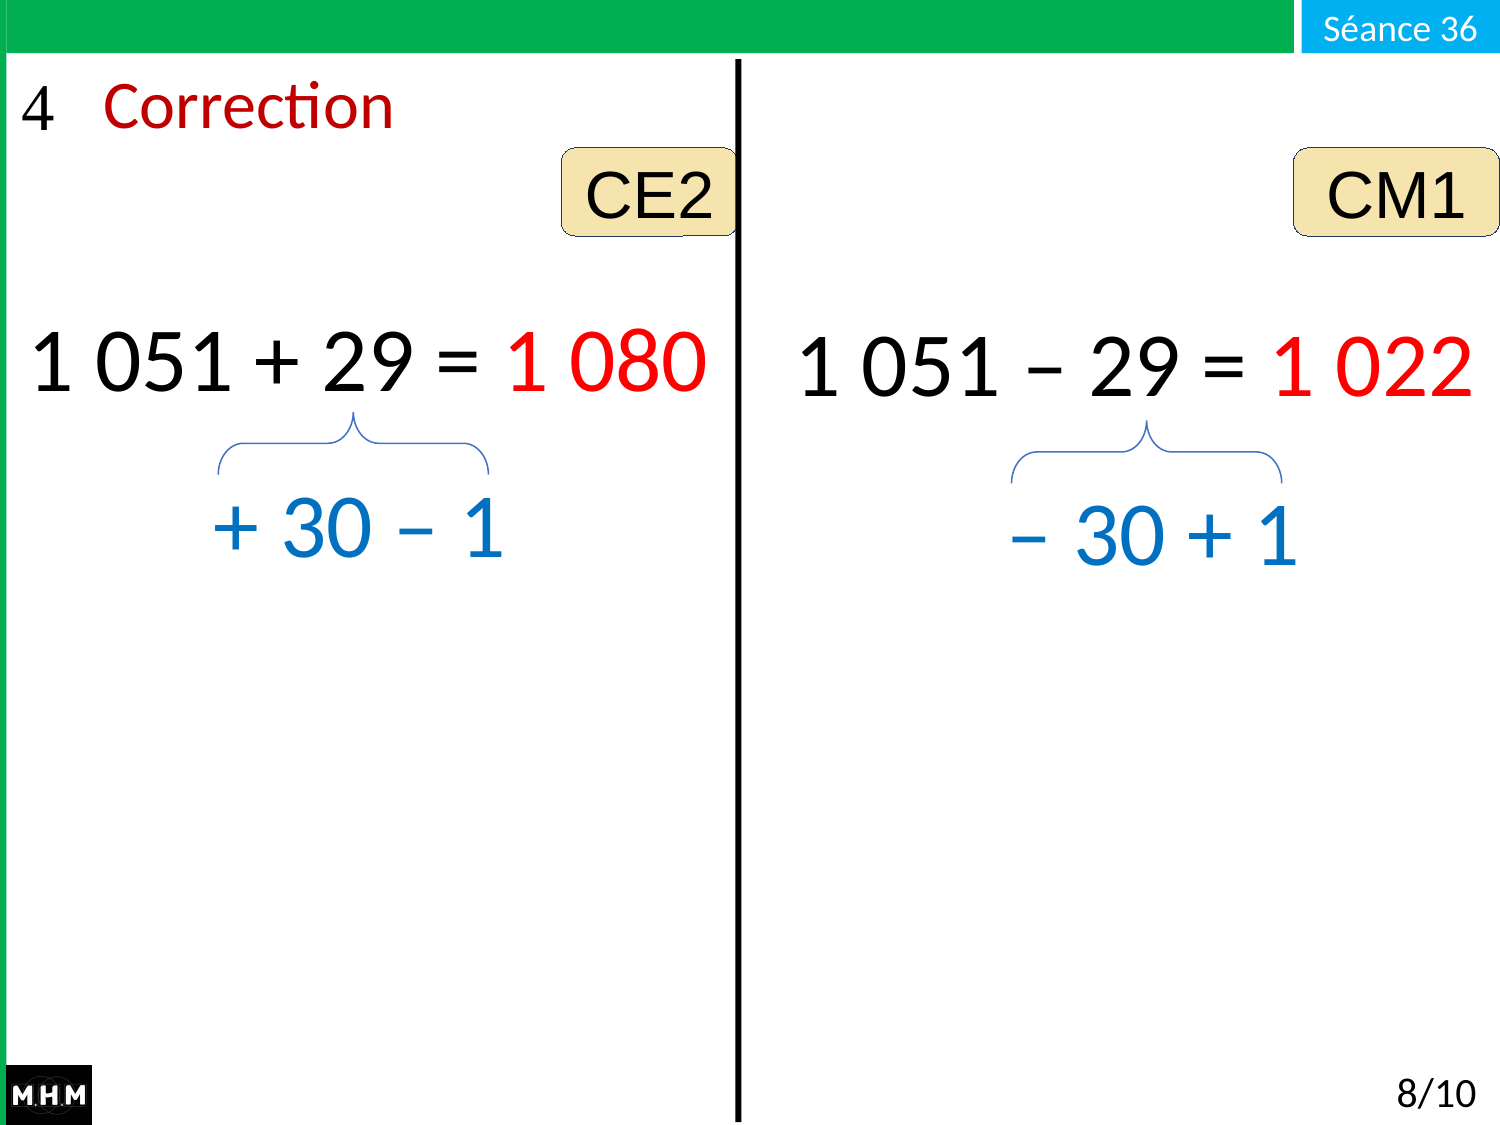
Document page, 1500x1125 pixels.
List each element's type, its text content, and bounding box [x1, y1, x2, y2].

text_box [1010, 422, 1283, 484]
text_box – 30 + 1 [992, 466, 1372, 592]
text_box Correction [88, 62, 632, 152]
text_box [217, 411, 490, 475]
text_box CE2 [561, 147, 738, 237]
text_box 1 051 – 29 = 1 022 [779, 297, 1500, 422]
text_box + 30 – 1 [198, 458, 579, 583]
text_box 1 051 + 29 = 1 080 [13, 292, 725, 418]
list 8/10 [1373, 1064, 1500, 1125]
picture [6, 1065, 92, 1125]
text_box CM1 [1293, 147, 1500, 237]
